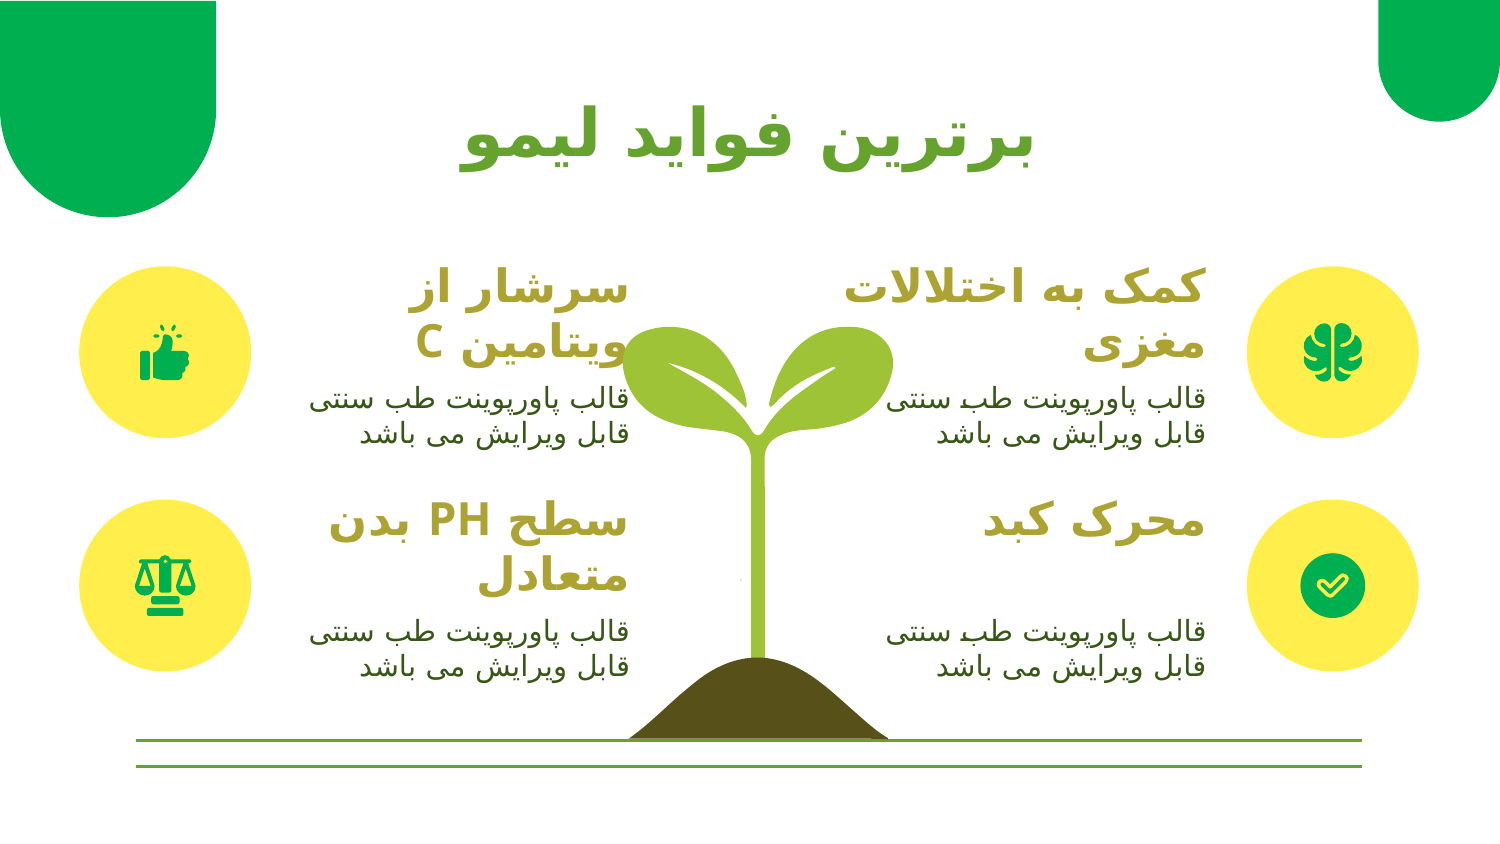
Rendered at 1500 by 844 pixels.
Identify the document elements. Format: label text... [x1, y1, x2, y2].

text_box [79, 499, 252, 672]
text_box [140, 324, 191, 381]
subtitle قالب پاورپوینت طب سنتی قابل ویرایش می باشد [276, 597, 618, 686]
subtitle محرک کبد [895, 474, 1222, 597]
text_box [1246, 499, 1419, 672]
text_box [79, 266, 252, 439]
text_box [134, 555, 196, 616]
subtitle سطح PH بدن متعادل [276, 474, 618, 597]
subtitle سرشار از ویتامین C [276, 241, 646, 364]
subtitle کمک به اختلالات مغزی [818, 241, 1222, 364]
text_box [1246, 266, 1419, 439]
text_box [618, 320, 895, 740]
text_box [1300, 553, 1366, 618]
subtitle قالب پاورپوینت طب سنتی قابل ویرایش می باشد [276, 364, 618, 452]
subtitle قالب پاورپوینت طب سنتی قابل ویرایش می باشد [895, 364, 1222, 452]
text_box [1301, 323, 1364, 382]
subtitle قالب پاورپوینت طب سنتی قابل ویرایش می باشد [895, 597, 1222, 686]
title برترین فواید لیمو [118, 74, 1382, 169]
